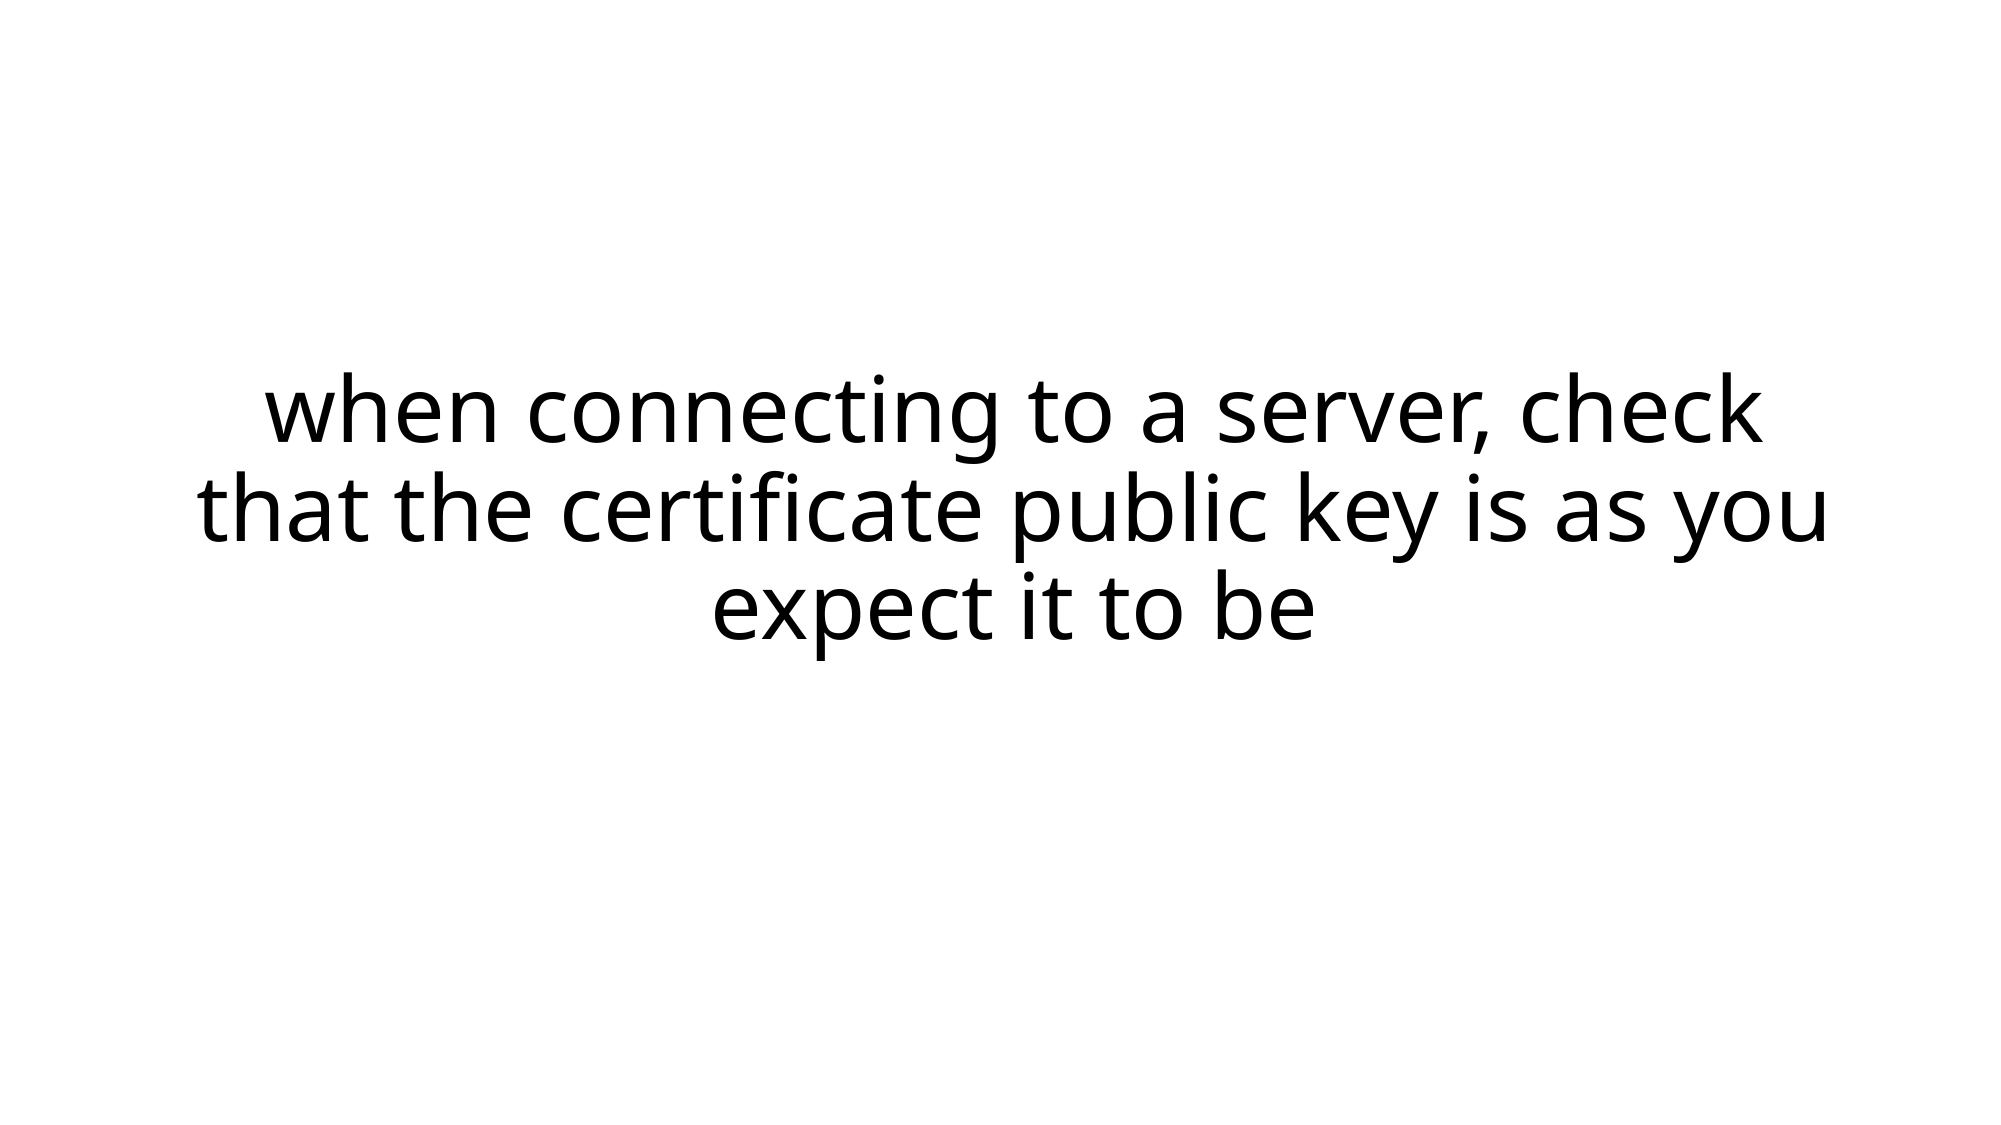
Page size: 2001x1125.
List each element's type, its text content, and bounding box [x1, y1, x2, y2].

title when connecting to a server, check that the certificate public key is as you expect it to be [157, 402, 1873, 621]
